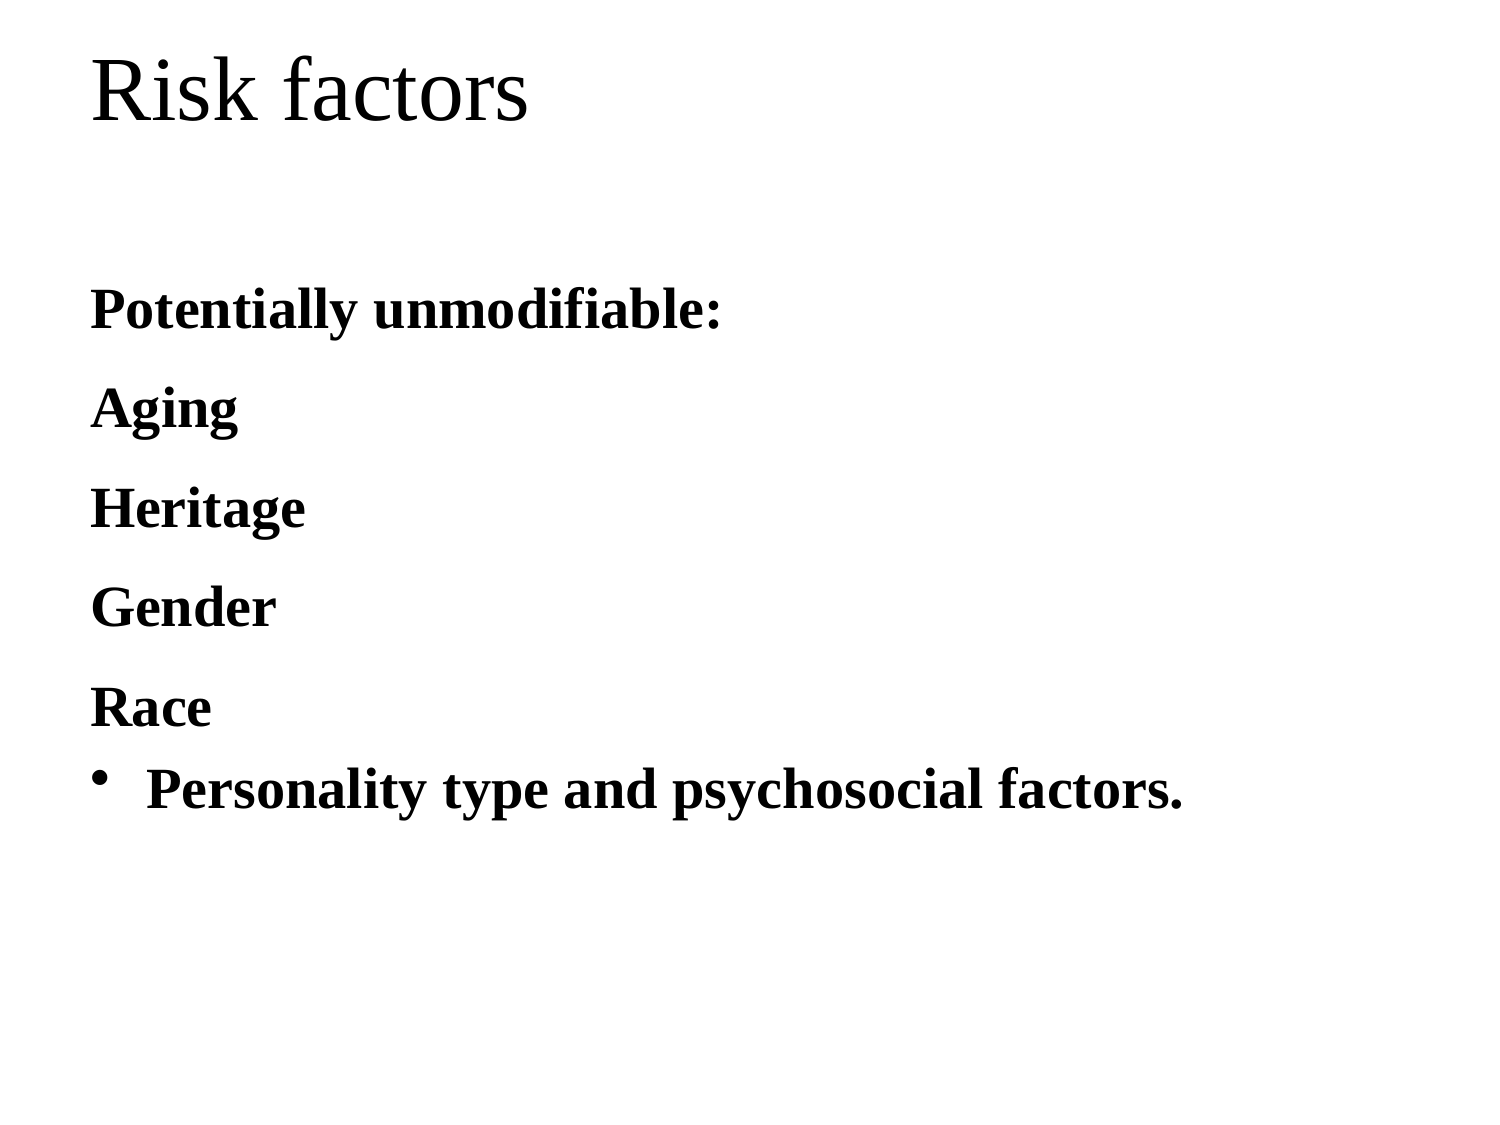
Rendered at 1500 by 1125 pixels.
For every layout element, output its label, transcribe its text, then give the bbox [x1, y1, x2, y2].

title Risk factors [74, 44, 1426, 233]
list Potentially unmodifiable: Aging Heritage Gender Race Personality type and psychosocial factors. [74, 262, 1426, 1006]
